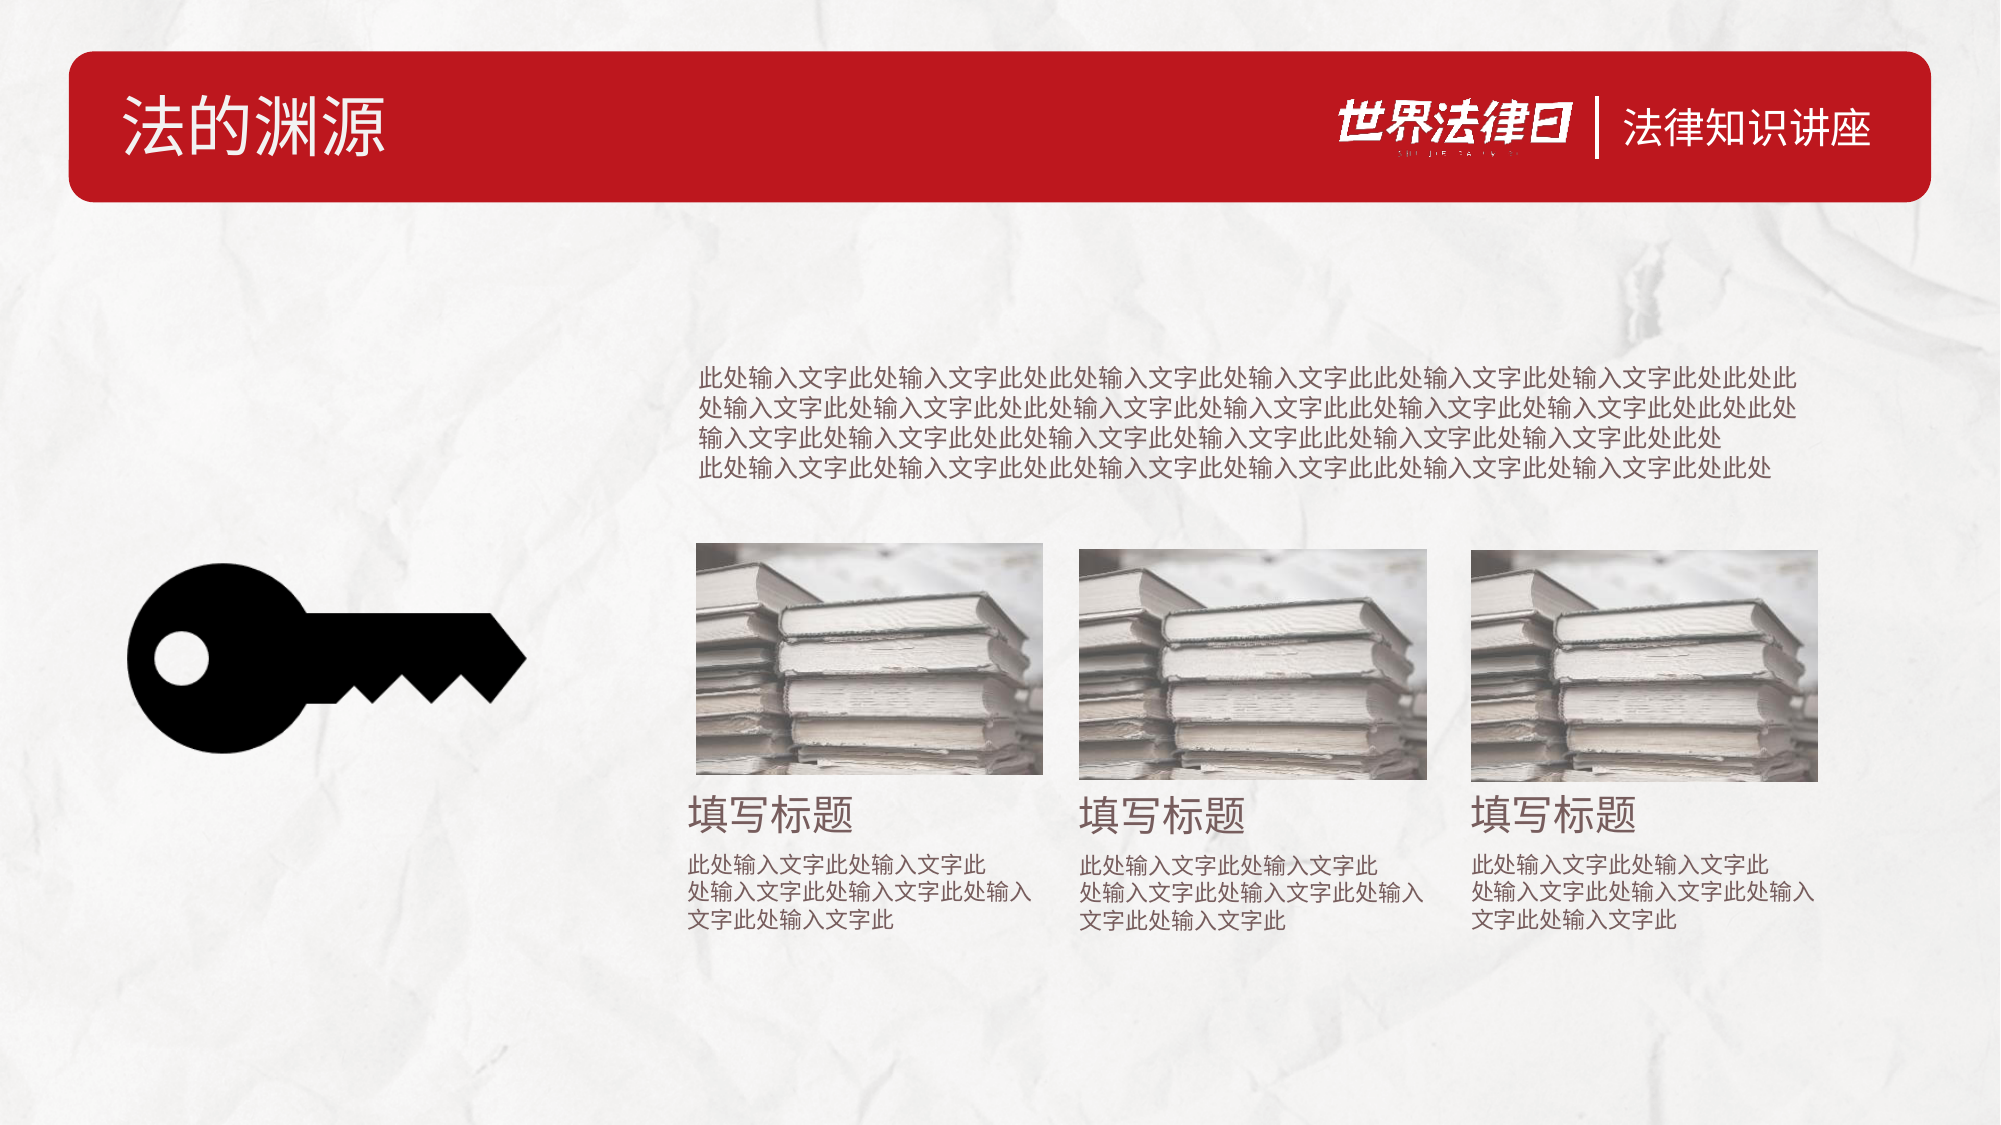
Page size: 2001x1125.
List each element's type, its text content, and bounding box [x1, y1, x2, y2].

text_box 填写标题 [1064, 782, 1297, 844]
text_box 此处输入文字此处输入文字此 处输入文字此处输入文字此处输入文字此处输入文字此 [1456, 843, 1833, 941]
text_box 此处输入文字此处输入文字此 处输入文字此处输入文字此处输入文字此处输入文字此 [673, 843, 1050, 941]
text_box 此处输入文字此处输入文字此处此处输入文字此处输入文字此此处输入文字此处输入文字此处此处此处输入文字此处输入文字此处此处输入文字此处输入文字此此处输入文字此处输入文字此处此处此处输入文字此处输入文字此处此处输入文字此处输入文字此此处输入文字此处输入文字此处此处 此处输入文字此处输入文字此处此处输入文字此处输入文字此此处输入文字此处输入文字此处此处 [683, 354, 1823, 520]
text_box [1338, 93, 1895, 160]
text_box 填写标题 [1455, 781, 1688, 846]
text_box 填写标题 [672, 781, 905, 846]
text_box 法的渊源 [105, 77, 673, 173]
text_box 此处输入文字此处输入文字此 处输入文字此处输入文字此处输入文字此处输入文字此 [1064, 844, 1442, 942]
text_box [67, 50, 1933, 204]
picture [0, 0, 2001, 1125]
